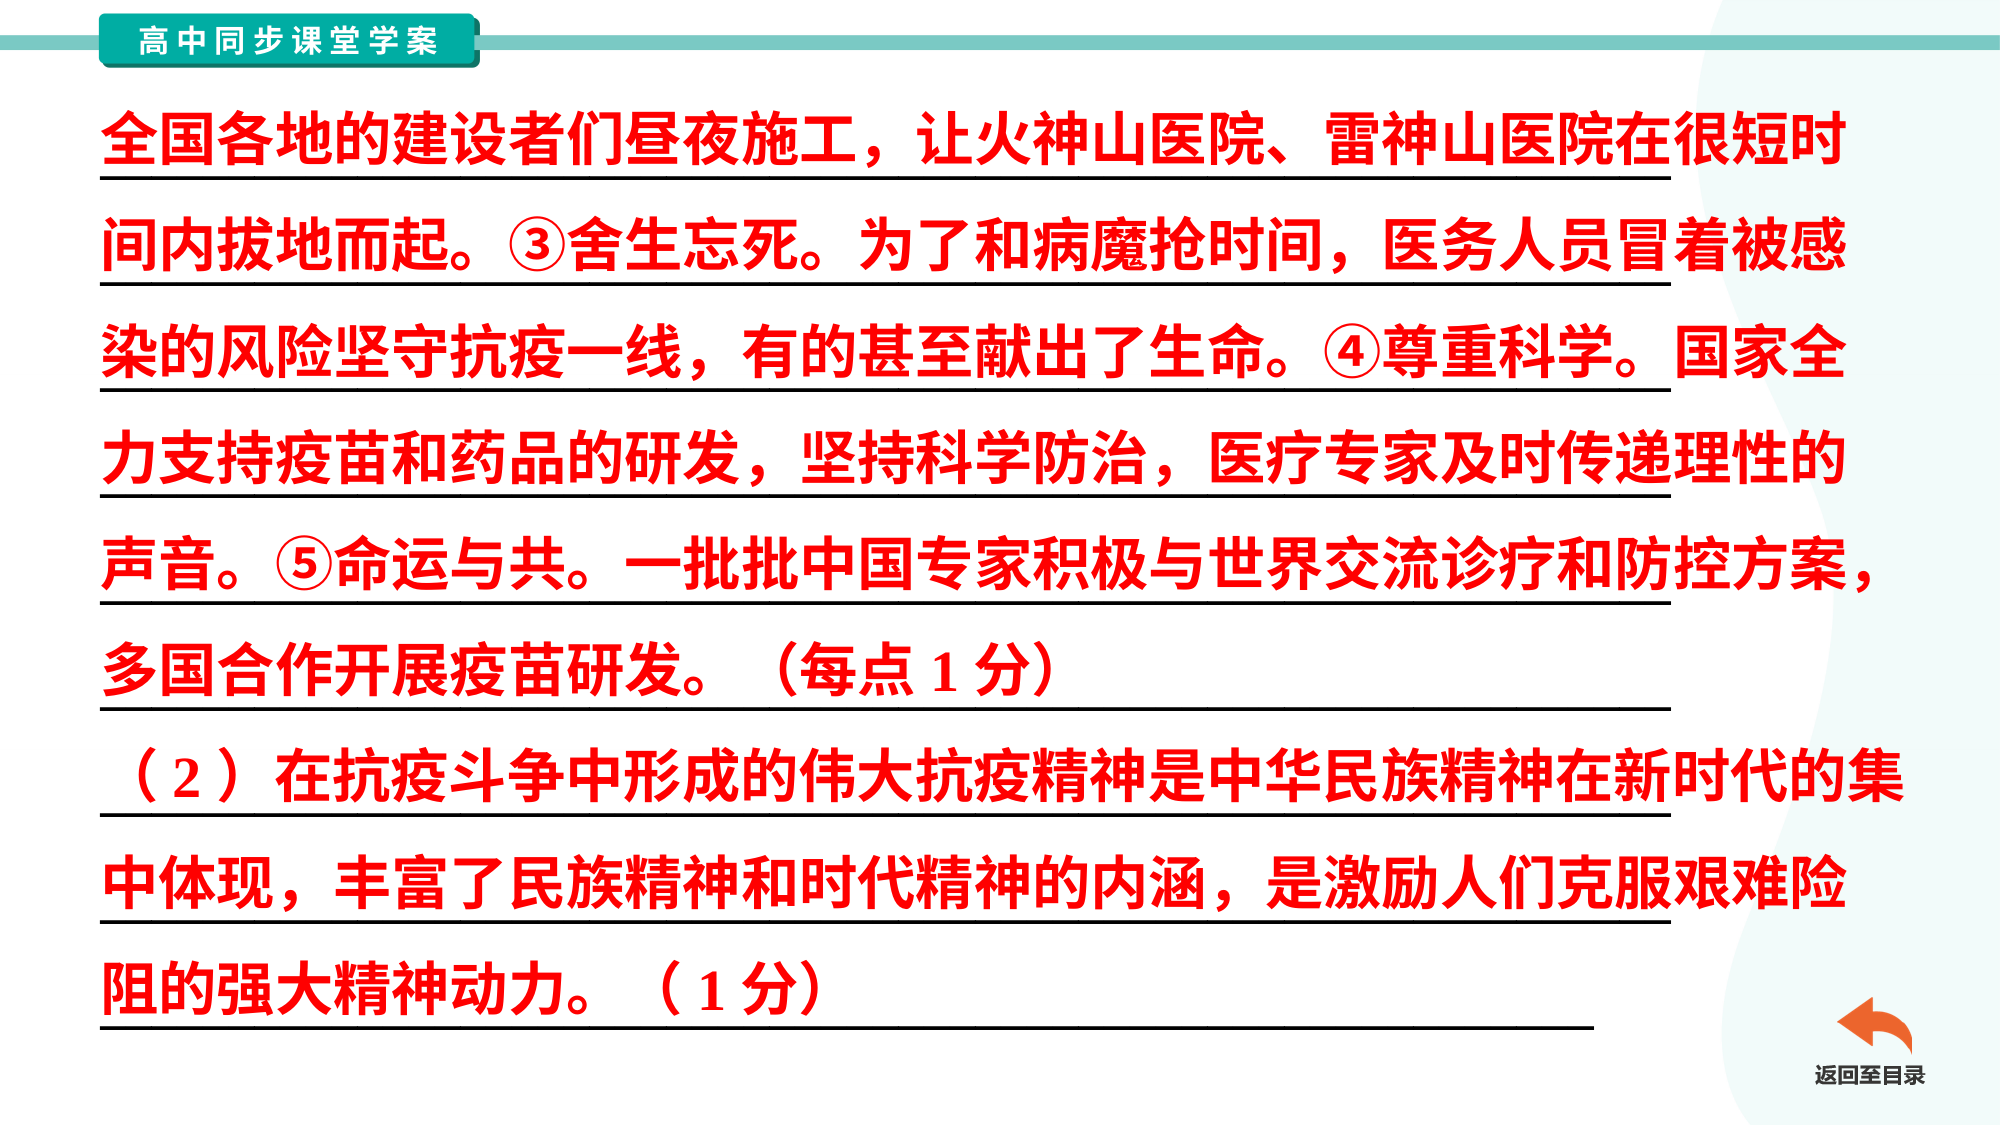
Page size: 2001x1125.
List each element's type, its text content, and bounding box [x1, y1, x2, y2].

text_box 全国各地的建设者们昼夜施工，让火神山医院、雷神山医院在很短时 间内拔地而起。③舍生忘死。为了和病魔抢时间，医务人员冒着被感 染的风险坚守抗疫一线，有的甚至献出了生命。④尊重科学。国家全 力支持疫苗和药品的研发，坚持科学防治，医疗专家及时传递理性的 声音。⑤命运与共。一批批中国专家积极与世界交流诊疗和防控方案， 多国合作开展疫苗研发。（每点1分） （2）在抗疫斗争中形成的伟大抗疫精神是中华民族精神在新时代的集 中体现，丰富了民族精神和时代精神的内涵，是激励人们克服艰难险 阻的强大精神动力。（1分） [100, 65, 1899, 1023]
text_box _____________________________________________________________ _____________________________________________________________ _____________________________________________________________ _____________________________________________________________ _____________________________________________________________ _____________________________________________________________ _____________________________________________________________ _____________________________________________________________ __________________________________________________________ [100, 1023, 1899, 1033]
picture [0, 0, 2000, 1125]
